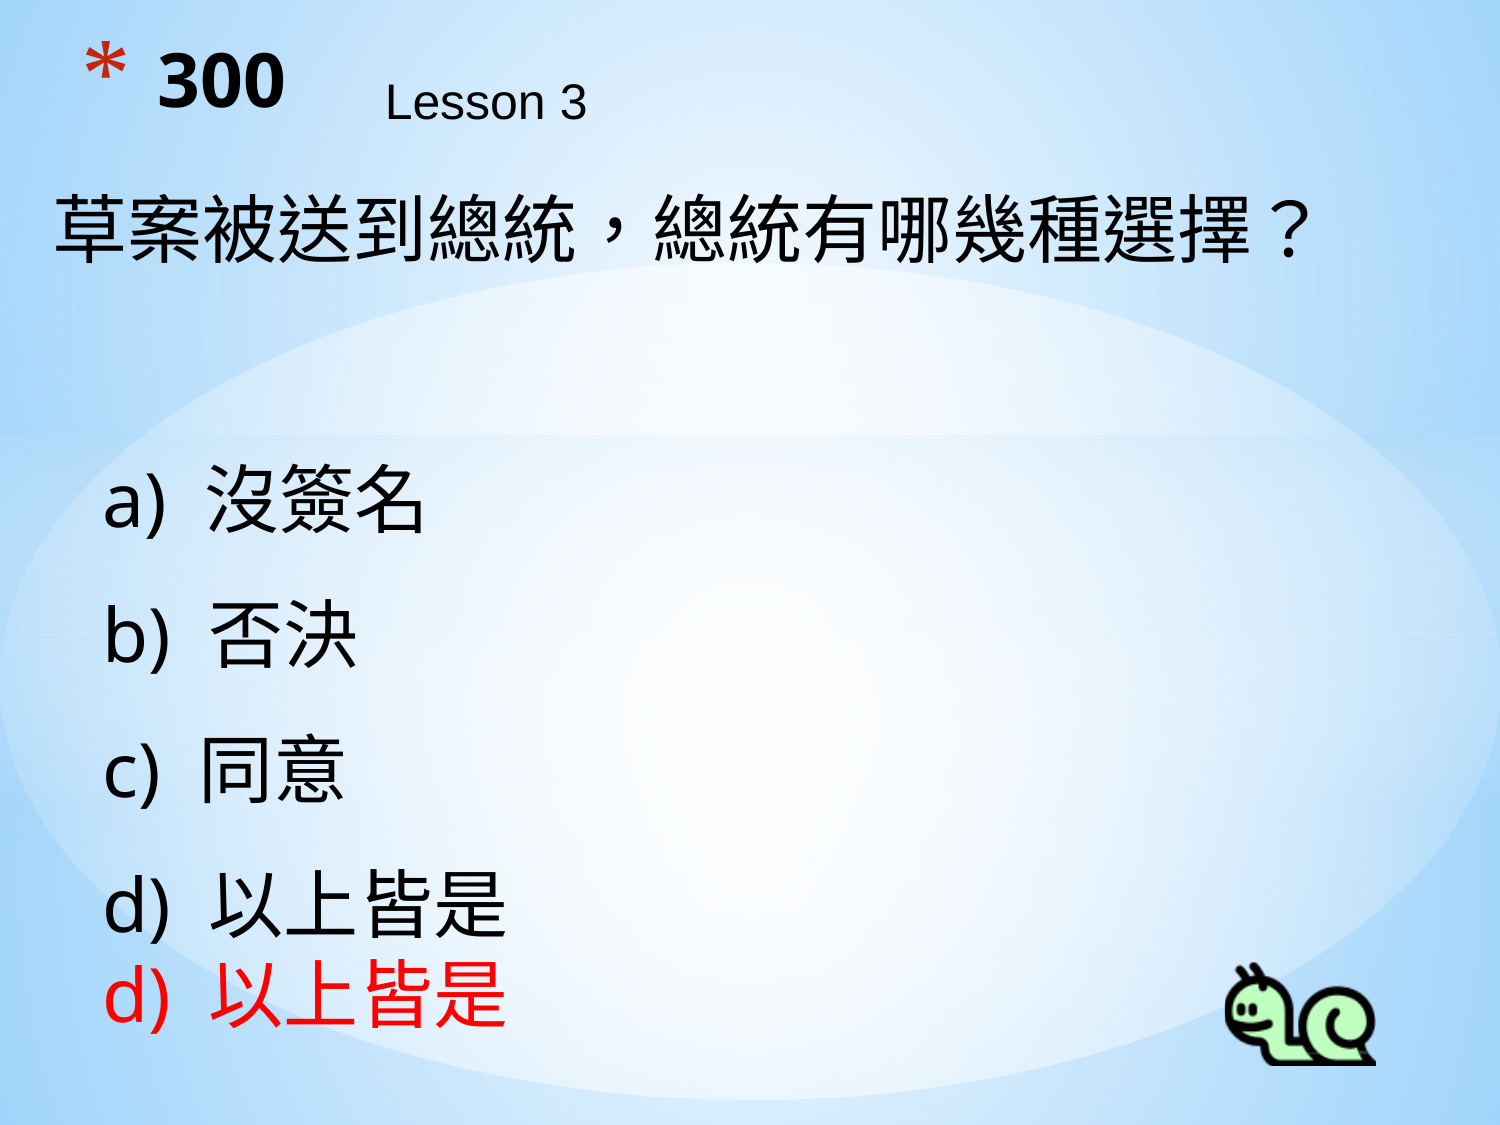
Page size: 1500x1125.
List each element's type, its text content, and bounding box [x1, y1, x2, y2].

text_box a) 沒簽名 b) 否決 c) 同意 d) 以上皆是 d) 以上皆是 [87, 399, 1292, 1125]
text_box 草案被送到總統，總統有哪幾種選擇？ [37, 174, 1463, 460]
picture [1224, 962, 1377, 1067]
title 300 [37, 24, 375, 150]
text_box Lesson 3 [370, 62, 617, 198]
